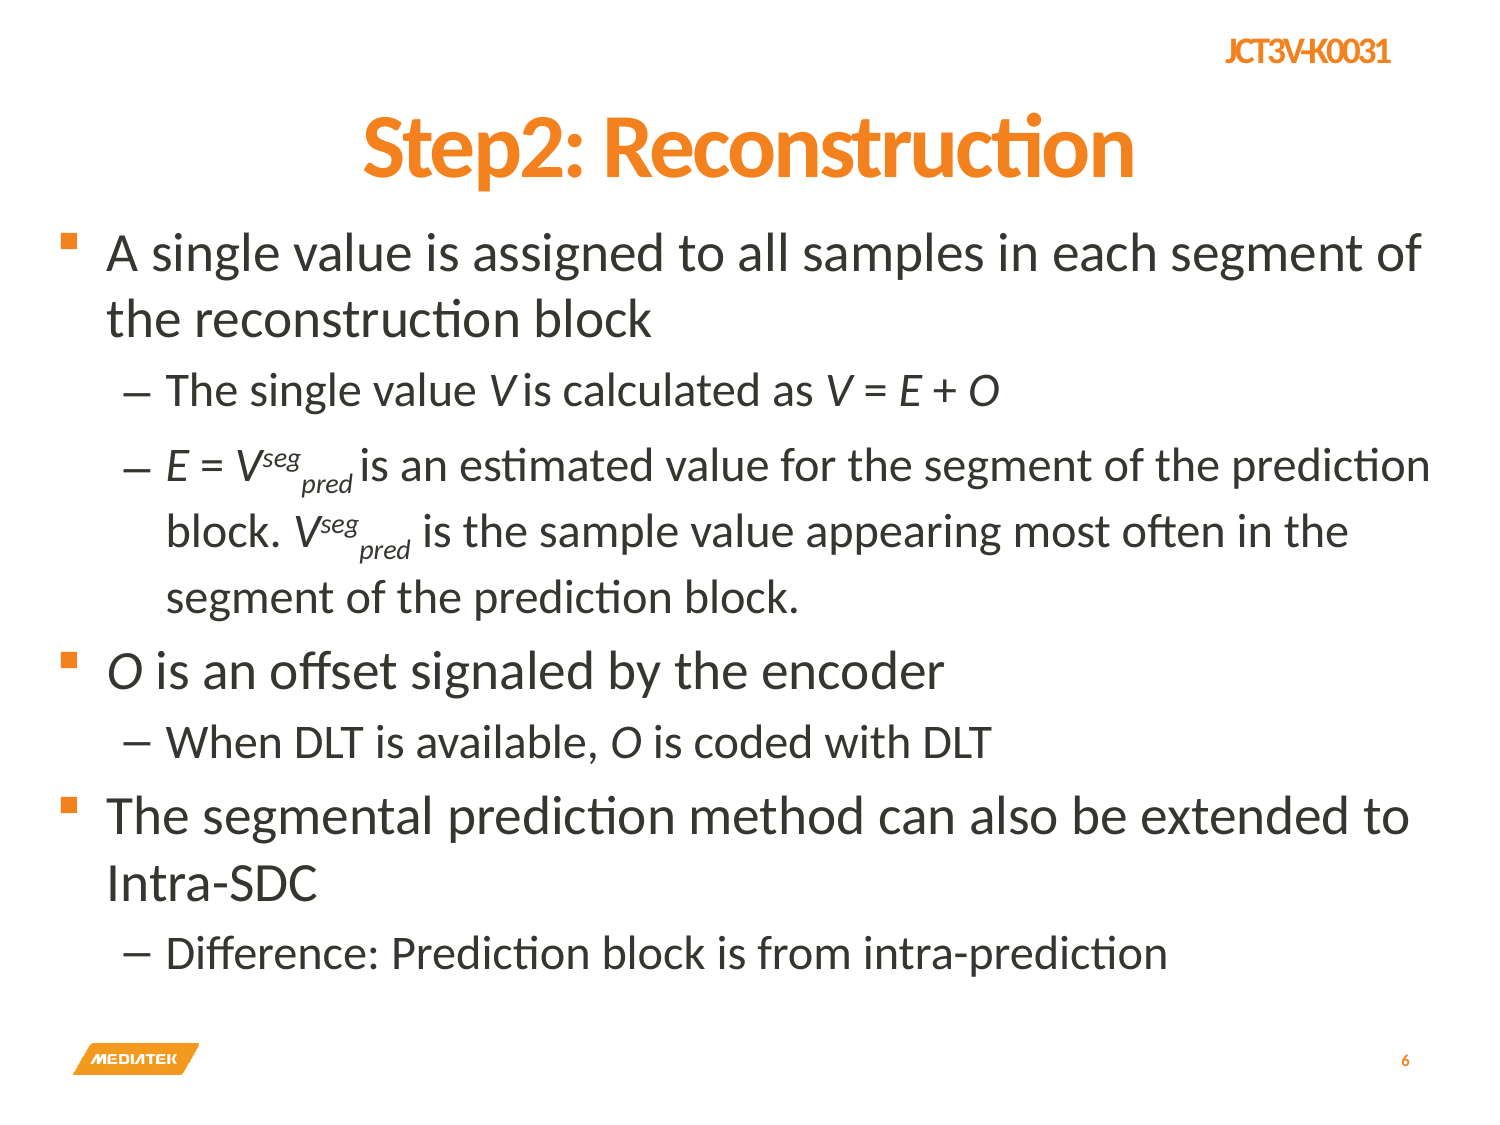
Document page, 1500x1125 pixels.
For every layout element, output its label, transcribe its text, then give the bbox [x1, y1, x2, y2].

title Step2: Reconstruction [75, 99, 1425, 208]
slide_number 6 [1251, 1029, 1425, 1090]
picture [73, 1043, 199, 1075]
list A single value is assigned to all samples in each segment of the reconstruction block The single value V is calculated as V = E + O E = Vsegpred is an estimated value for the segment of the prediction block. Vsegpred is the sample value appearing most often in the segment of the prediction block. O is an offset signaled by the encoder When DLT is available, O is coded with DLT The segmental prediction method can also be extended to Intra-SDC Difference: Prediction block is from intra-prediction [41, 208, 1471, 990]
